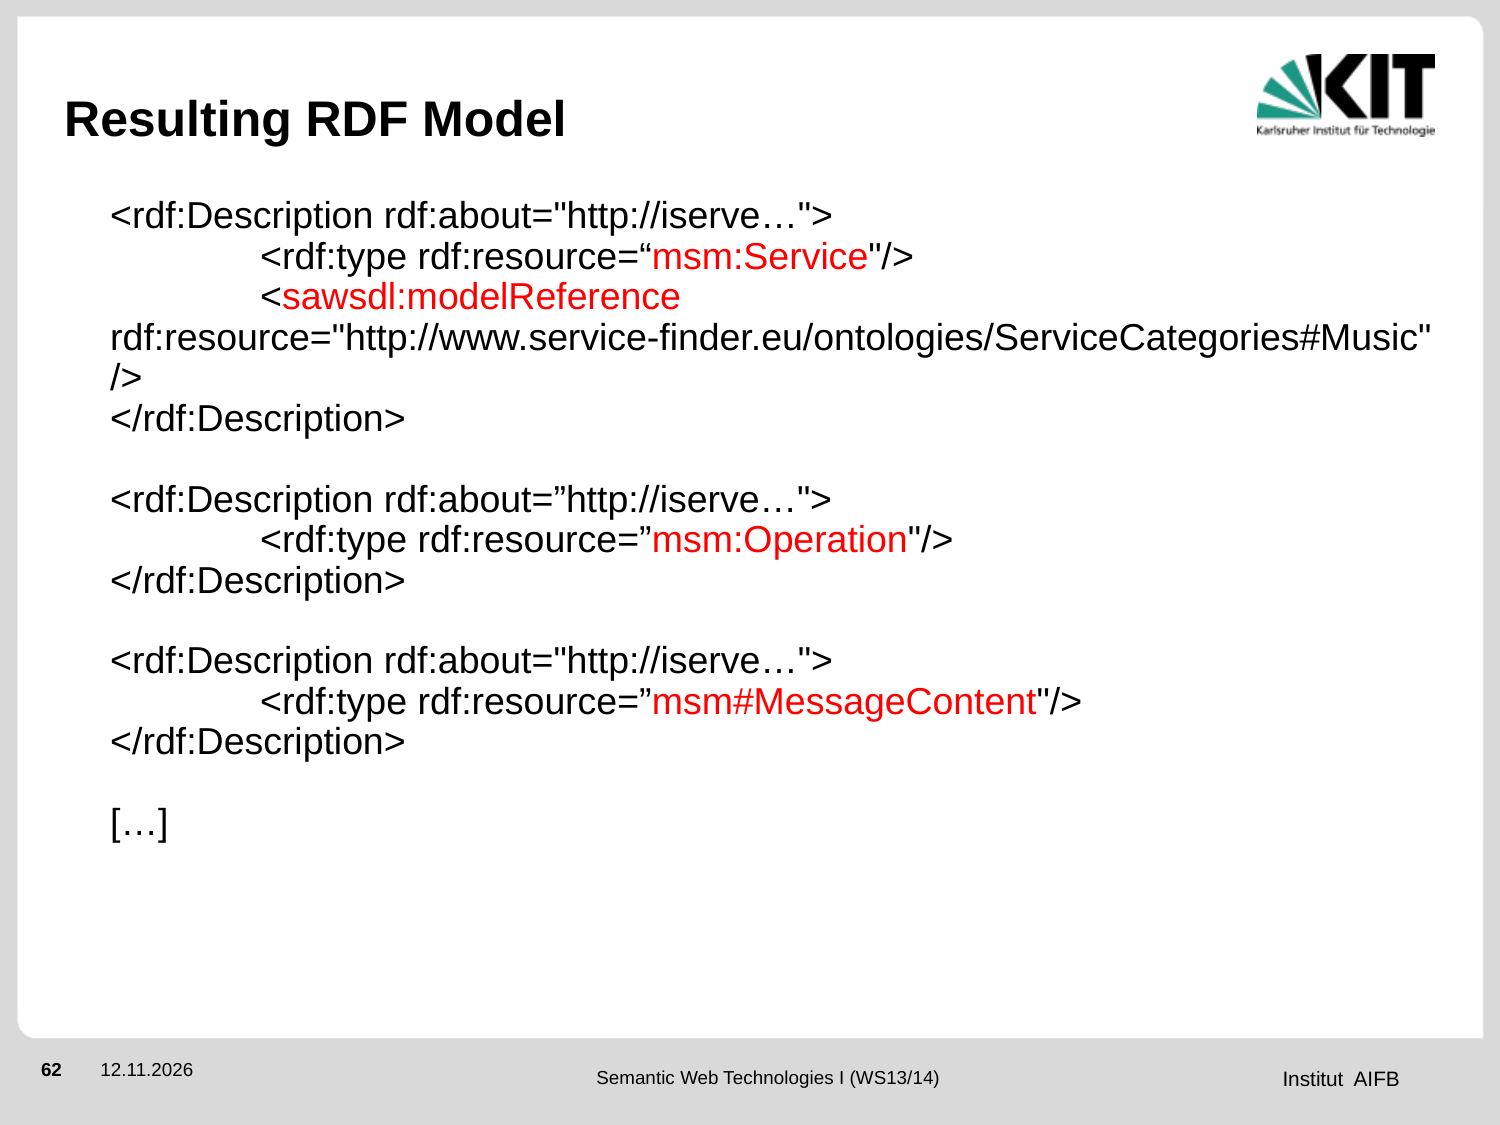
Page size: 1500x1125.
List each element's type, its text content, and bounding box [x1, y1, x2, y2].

title Resulting RDF Model [64, 54, 1198, 147]
picture [0, 0, 1500, 1125]
list <rdf:Description rdf:about="http://iserve…"> <rdf:type rdf:resource=“msm:Service"/> <sawsdl:modelReference rdf:resource="http://www.service-finder.eu/ontologies/ServiceCategories#Music"/> </rdf:Description> <rdf:Description rdf:about=”http://iserve…"> <rdf:type rdf:resource=”msm:Operation"/> </rdf:Description> <rdf:Description rdf:about="http://iserve…"> <rdf:type rdf:resource=”msm#MessageContent"/> </rdf:Description> […] [64, 196, 1436, 1000]
